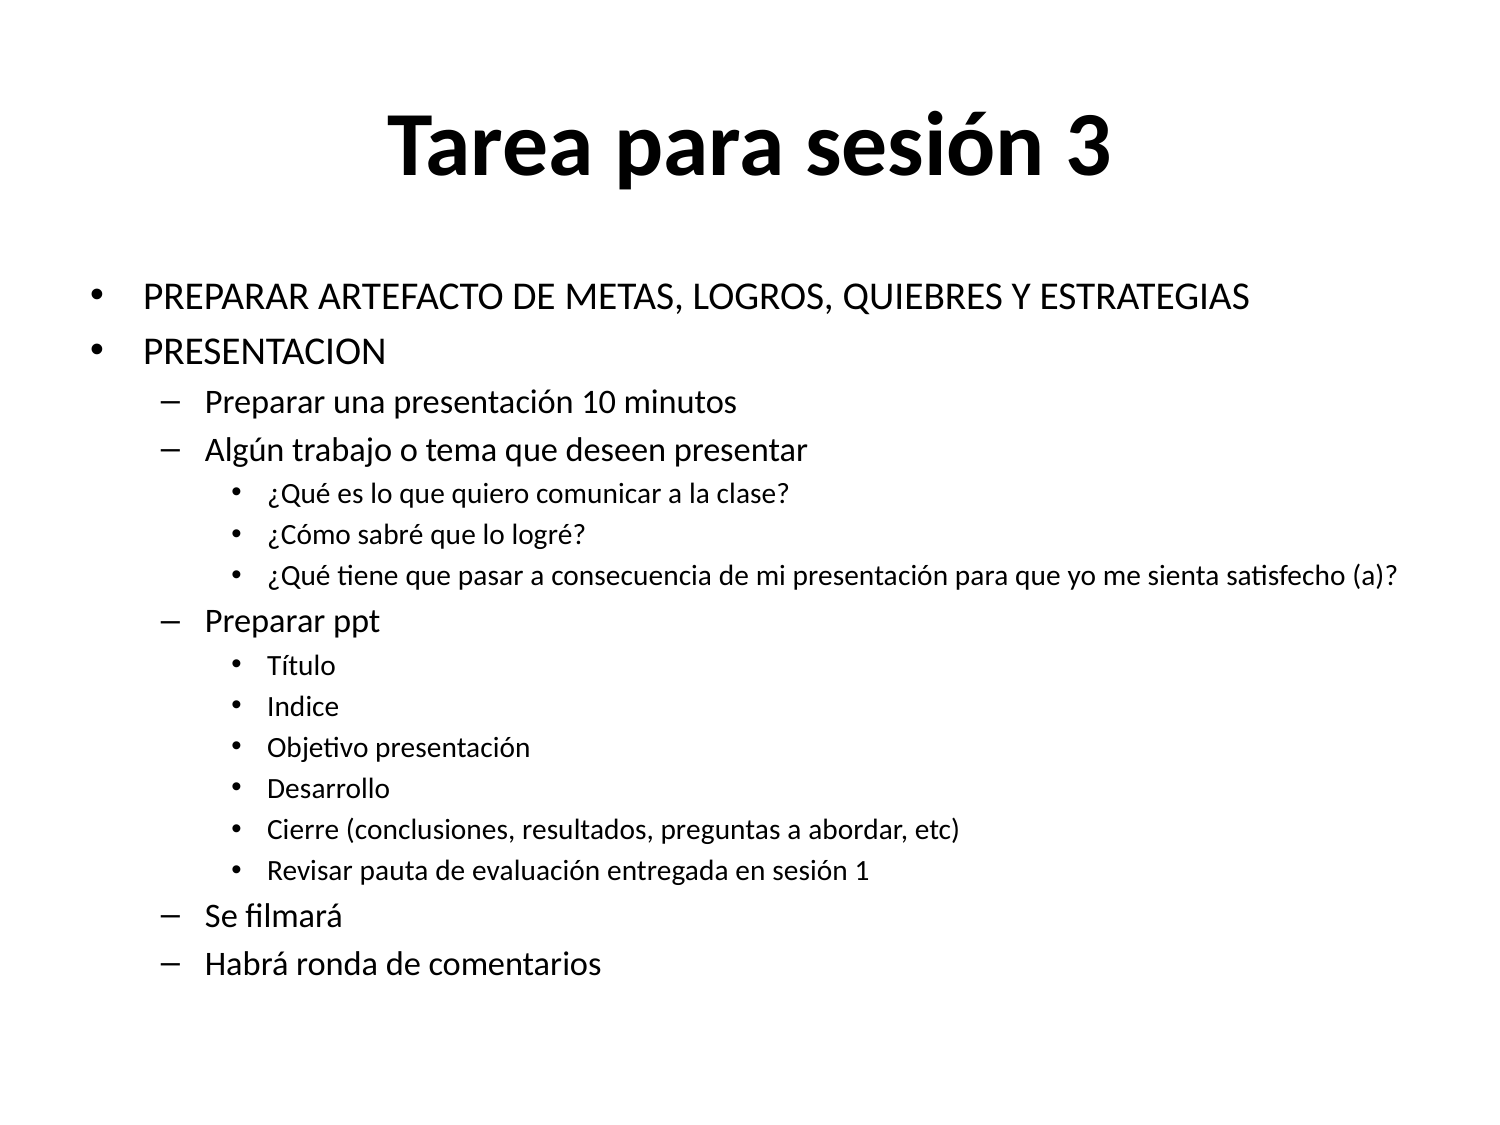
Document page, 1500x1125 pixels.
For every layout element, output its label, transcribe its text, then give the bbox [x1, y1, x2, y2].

title Tarea para sesión 3 [75, 45, 1425, 233]
list PREPARAR ARTEFACTO DE METAS, LOGROS, QUIEBRES Y ESTRATEGIAS PRESENTACION Preparar una presentación 10 minutos Algún trabajo o tema que deseen presentar ¿Qué es lo que quiero comunicar a la clase? ¿Cómo sabré que lo logré? ¿Qué tiene que pasar a consecuencia de mi presentación para que yo me sienta satisfecho (a)? Preparar ppt Título Indice Objetivo presentación Desarrollo Cierre (conclusiones, resultados, preguntas a abordar, etc) Revisar pauta de evaluación entregada en sesión 1 Se filmará Habrá ronda de comentarios [75, 262, 1425, 1005]
